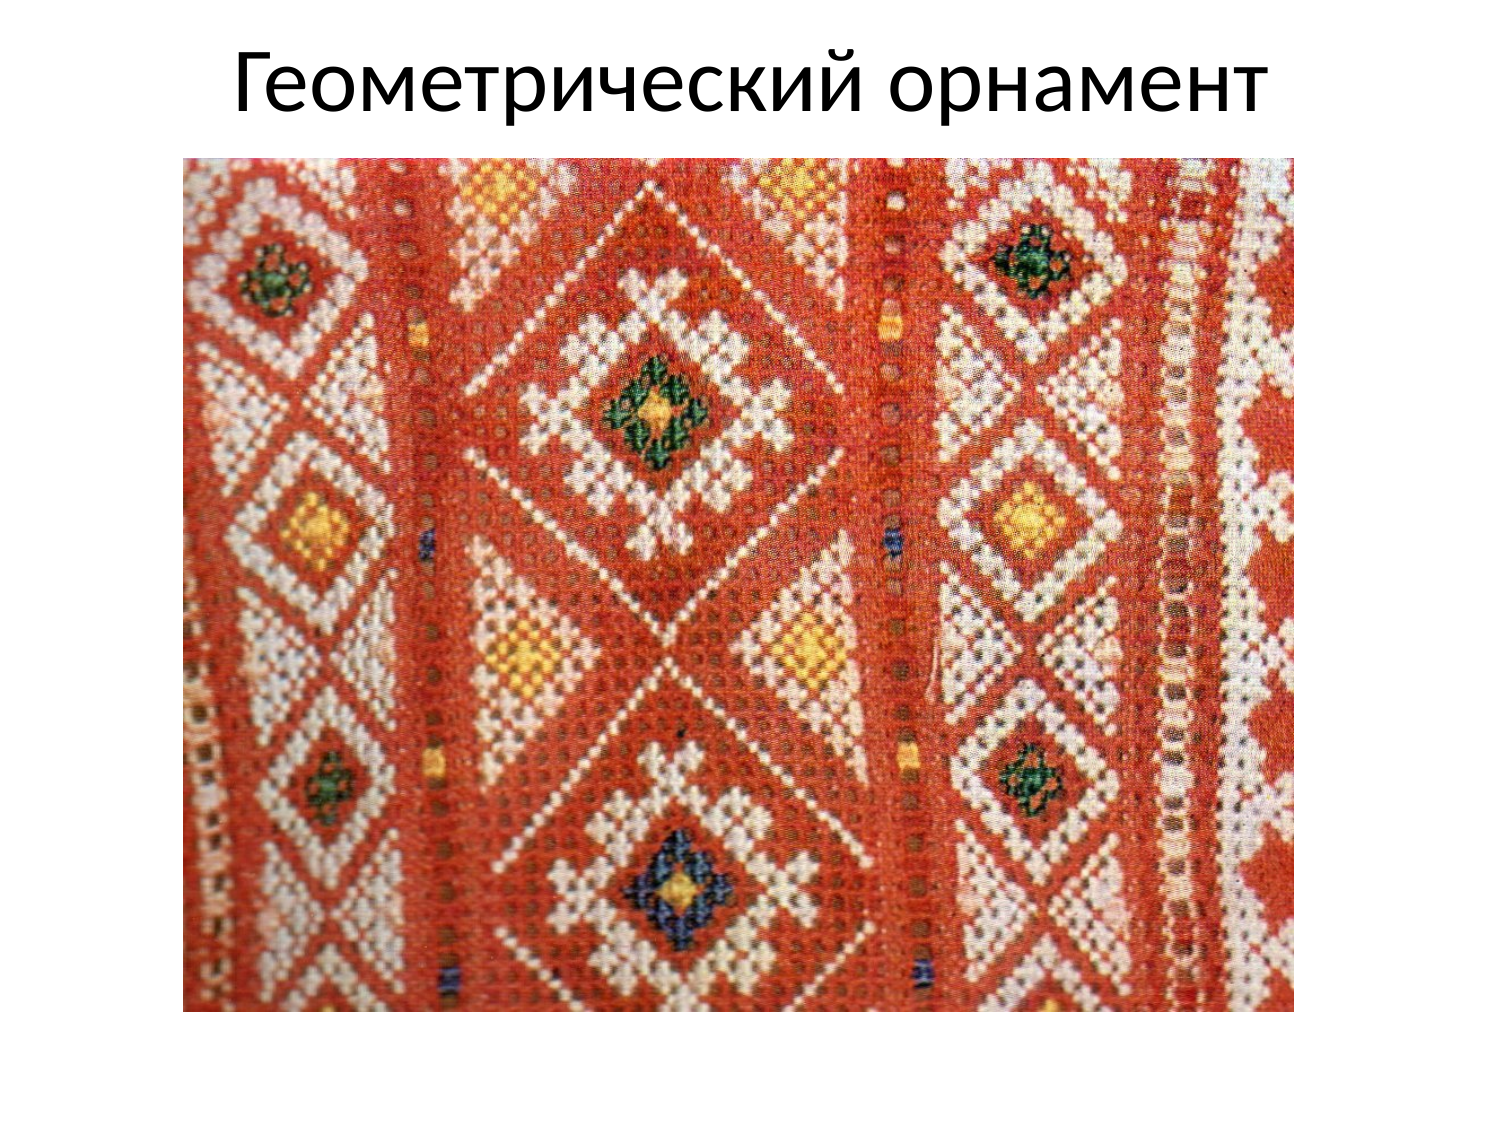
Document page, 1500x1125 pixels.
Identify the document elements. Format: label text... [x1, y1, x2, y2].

title Геометрический орнамент [76, 0, 1427, 149]
picture [182, 157, 1294, 1012]
